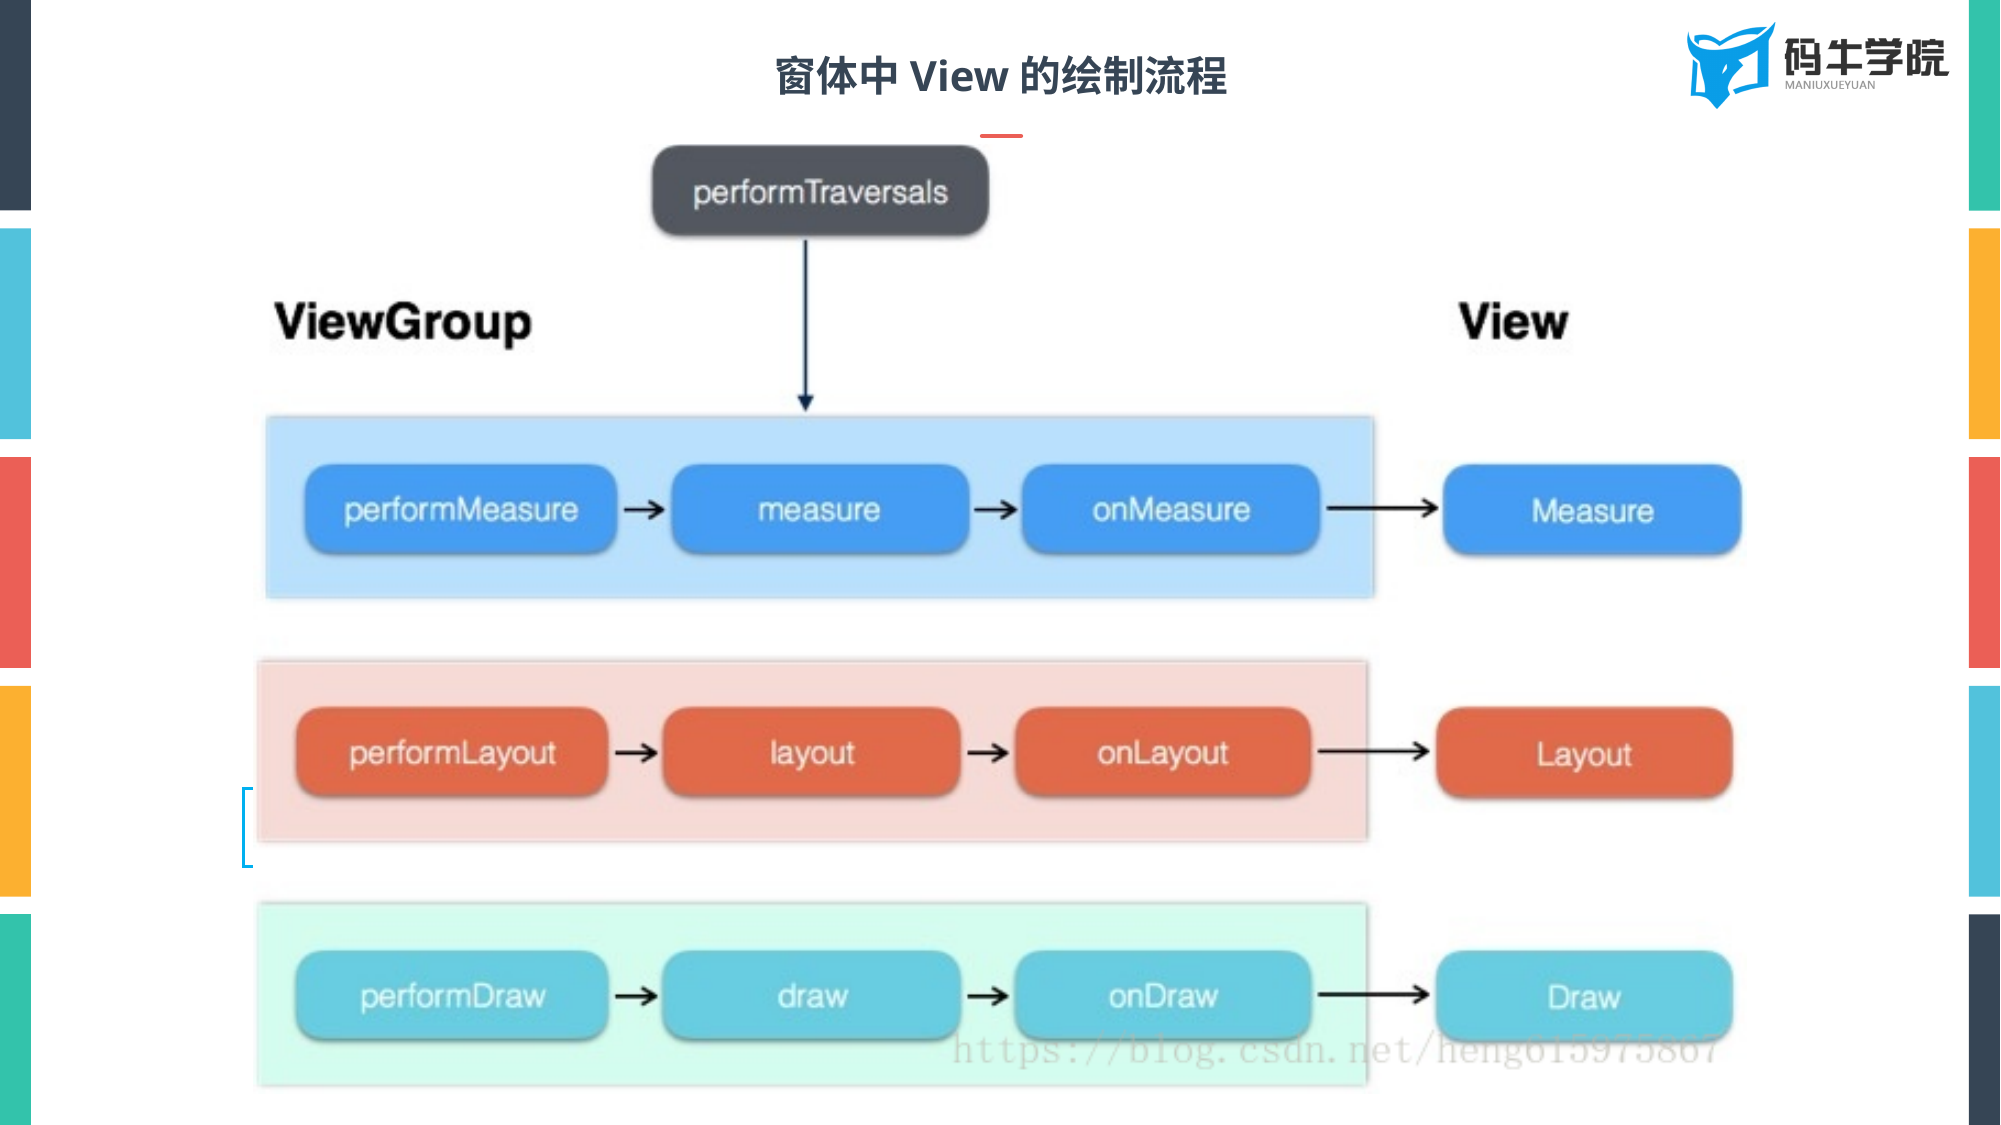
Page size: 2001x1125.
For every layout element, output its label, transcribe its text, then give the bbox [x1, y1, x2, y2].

picture [1687, 46, 1715, 109]
text_box [1968, 914, 2000, 1125]
text_box [0, 457, 31, 668]
text_box [1968, 685, 2000, 897]
text_box [0, 914, 31, 1125]
picture [1687, 22, 1773, 49]
text_box [1968, 457, 2000, 668]
text_box 窗体中View的绘制流程 [760, 42, 1244, 108]
text_box [0, 685, 31, 897]
text_box [0, 228, 31, 440]
text_box [1968, 0, 2000, 211]
text_box [1968, 228, 2000, 440]
text_box [0, 0, 31, 211]
text_box [243, 787, 253, 868]
picture [1719, 22, 1950, 109]
picture [253, 144, 1747, 1094]
